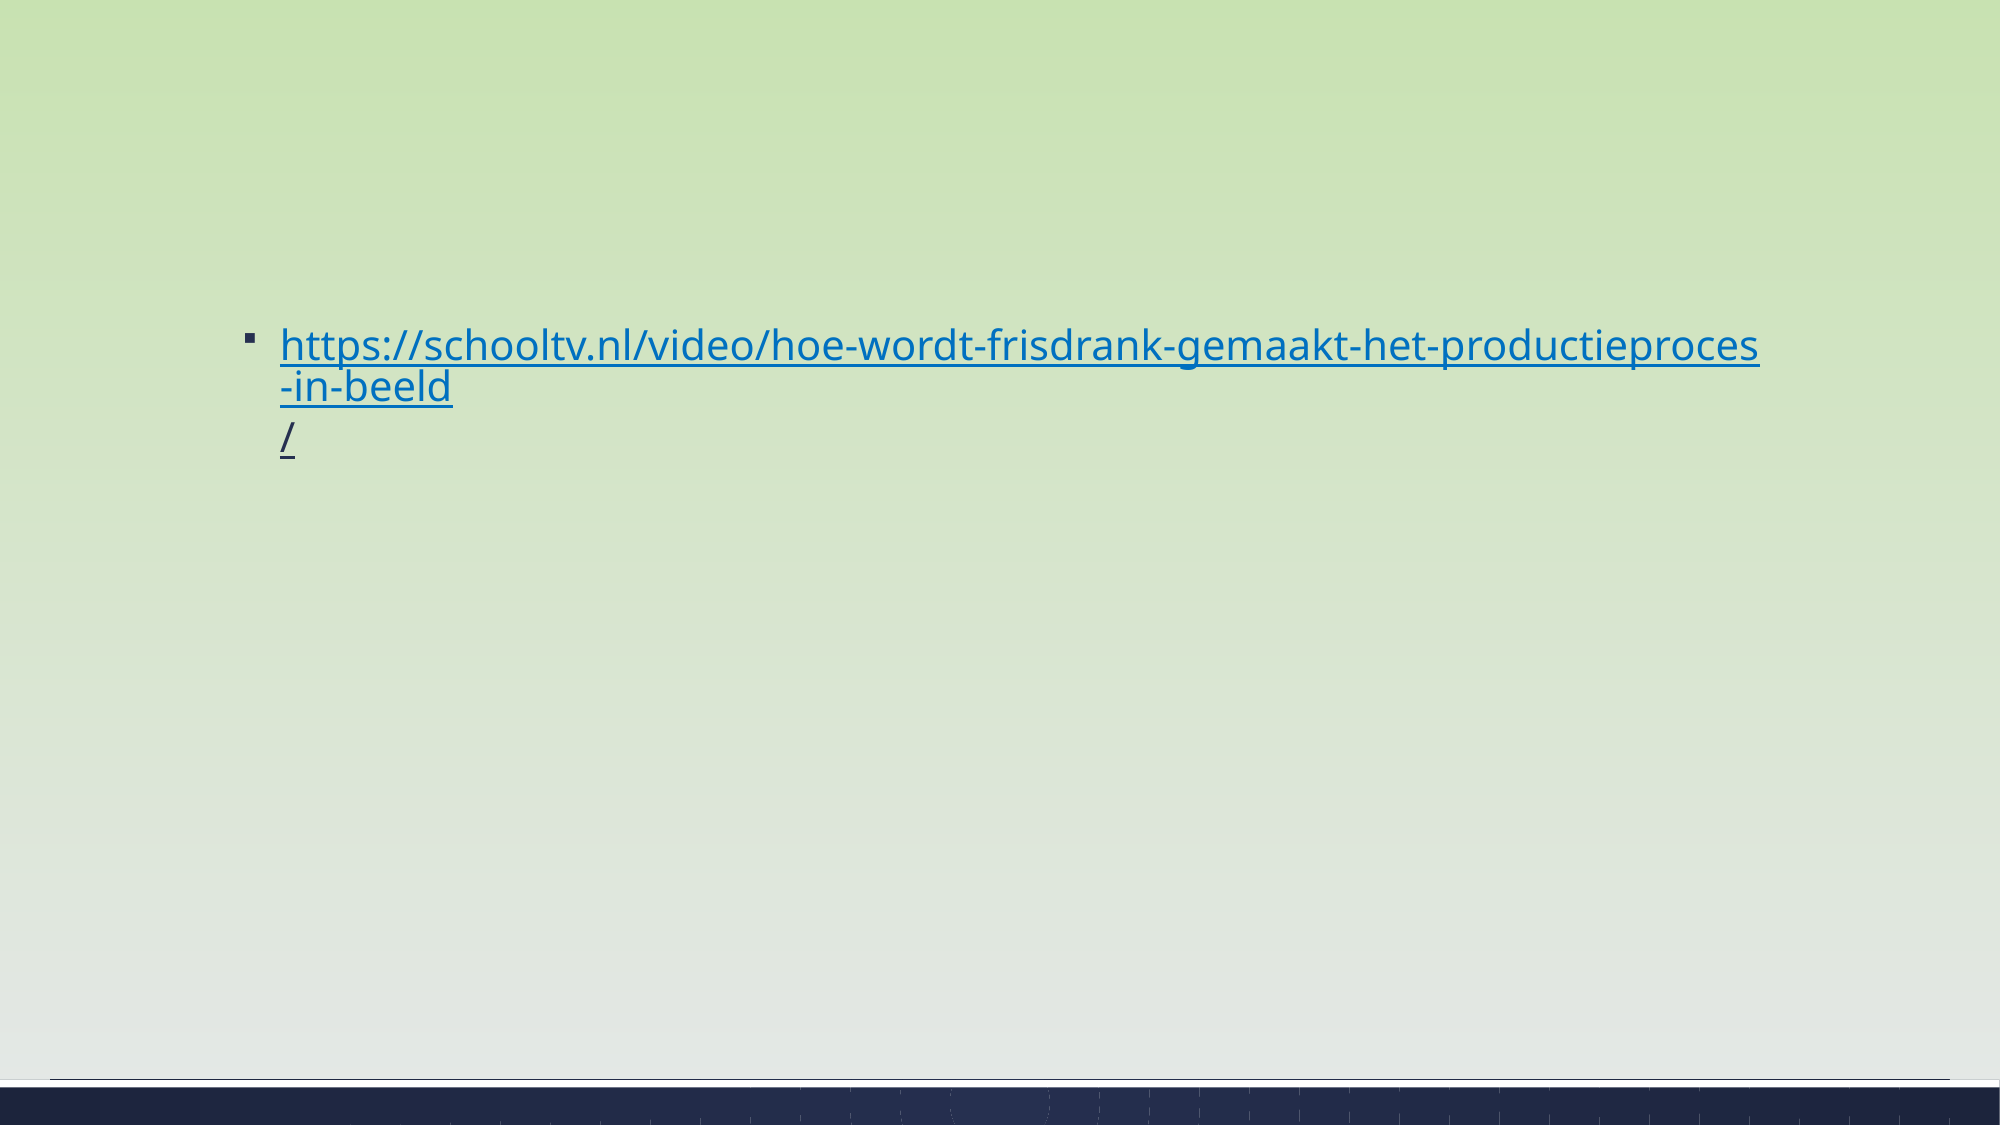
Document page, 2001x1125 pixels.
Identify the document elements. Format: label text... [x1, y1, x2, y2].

list https://schooltv.nl/video/hoe-wordt-frisdrank-gemaakt-het-productieproces-in-beeld/ [219, 311, 1780, 990]
